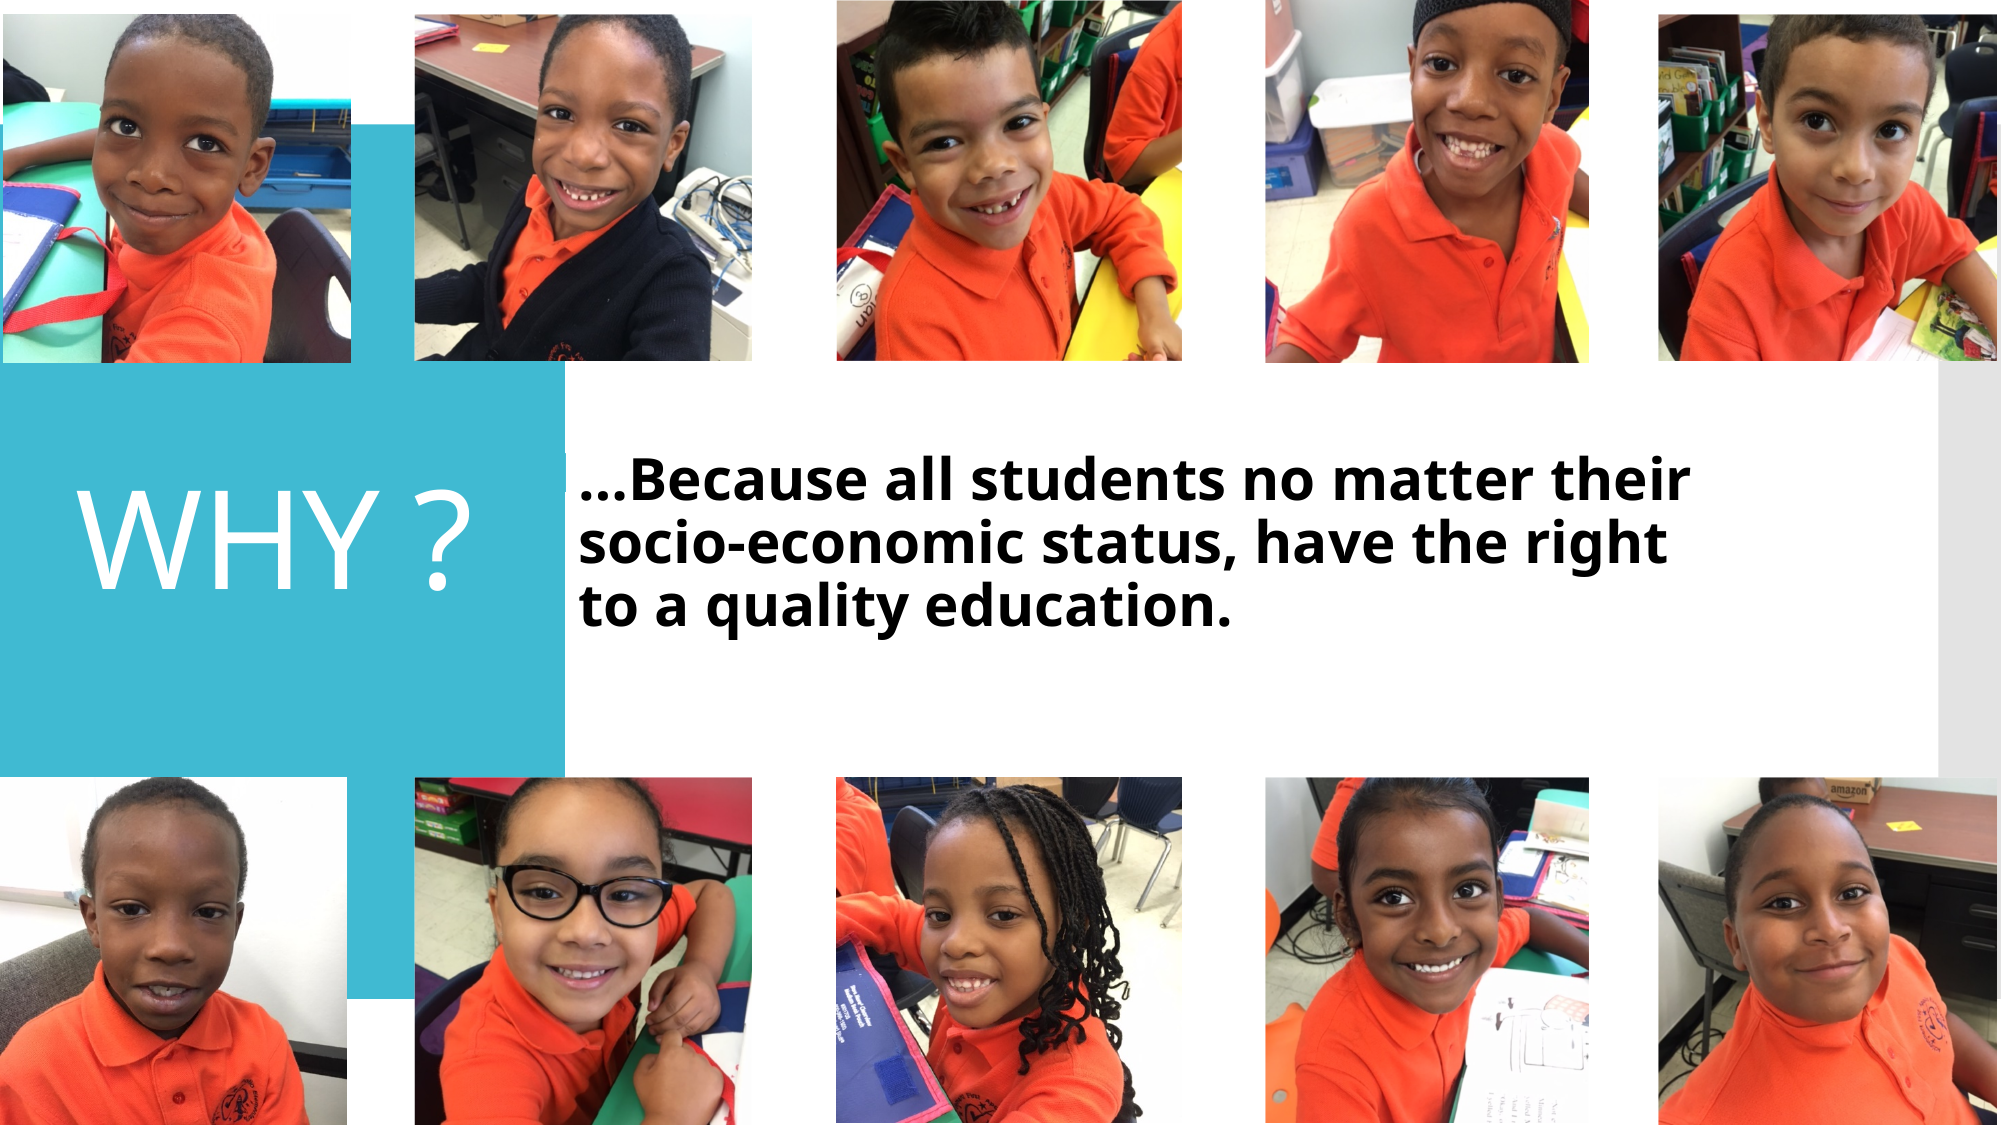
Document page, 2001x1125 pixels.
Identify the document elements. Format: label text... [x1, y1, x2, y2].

picture [0, 777, 347, 1125]
picture [1245, 0, 1610, 363]
list …Because all students no matter their socio-economic status, have the right to a quality education. [533, 124, 1734, 965]
picture [2, 14, 351, 363]
picture [1654, 15, 2000, 361]
picture [409, 15, 756, 361]
picture [1254, 778, 1601, 1123]
picture [835, 777, 1182, 1124]
picture [1653, 778, 2000, 1125]
picture [408, 778, 757, 1125]
title WHY ? [60, 167, 533, 923]
picture [828, 1, 1190, 361]
